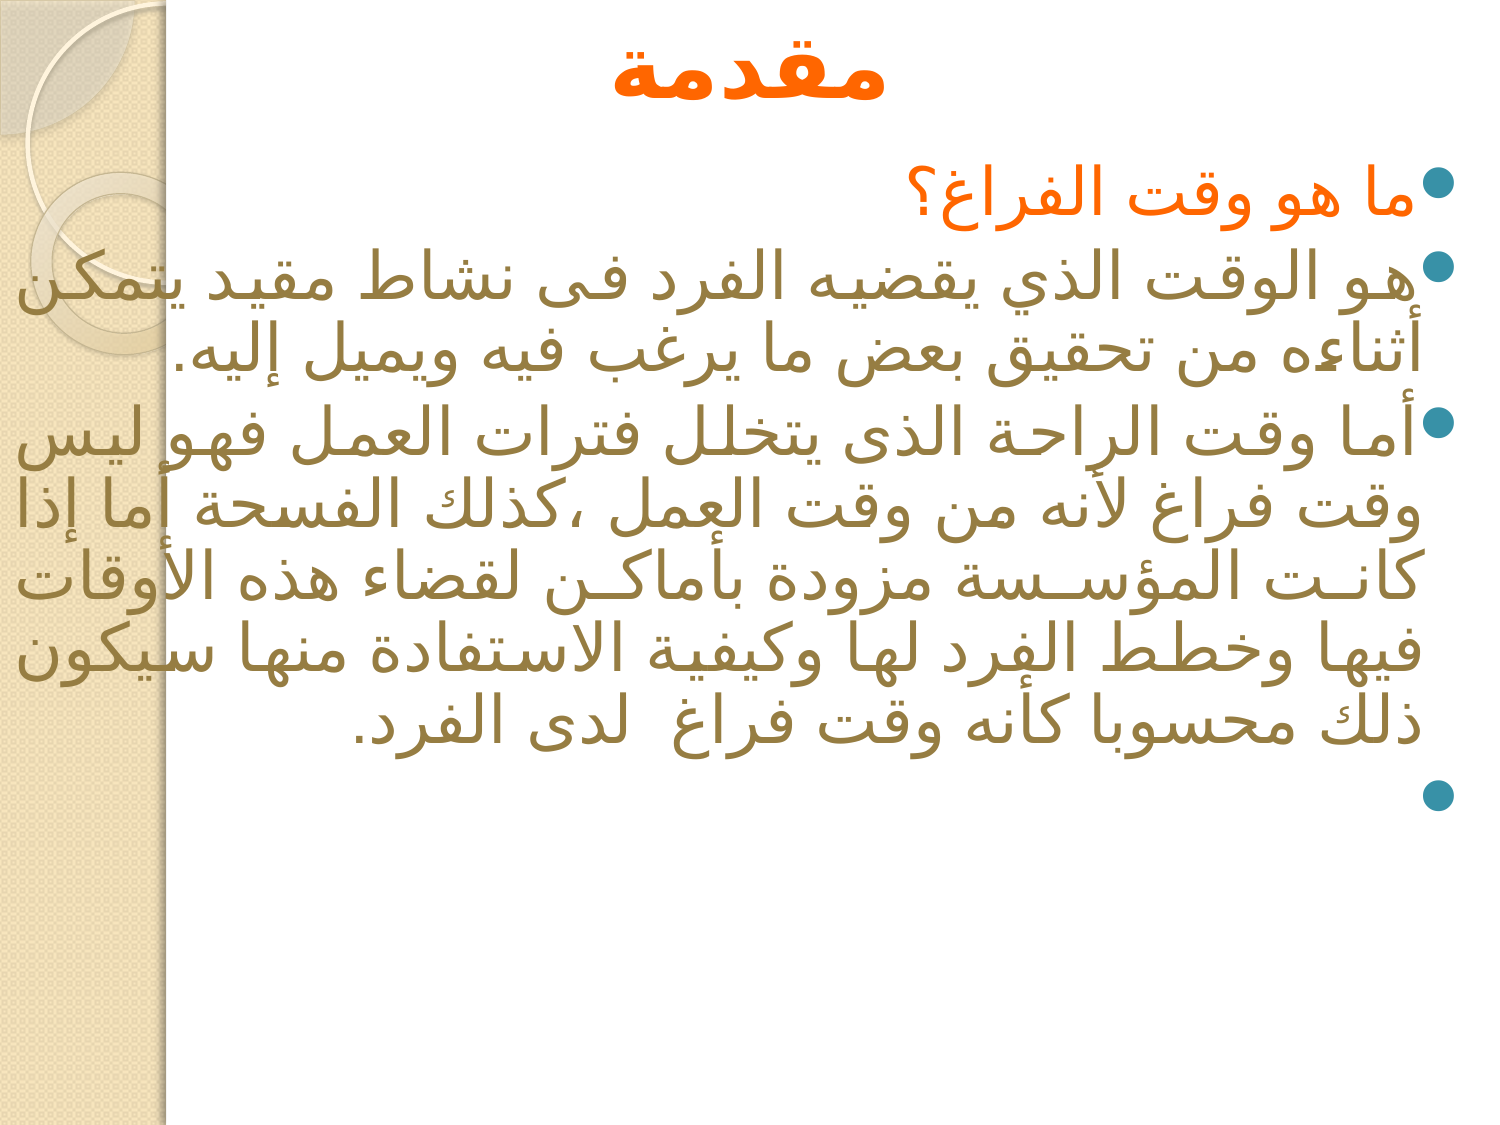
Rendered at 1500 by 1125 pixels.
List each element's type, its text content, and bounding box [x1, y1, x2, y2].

list ما هو وقت الفراغ؟ هو الوقت الذي يقضيه الفرد فى نشاط مقيد يتمكن أثناءه من تحقيق بعض ما يرغب فيه ويميل إليه. أما وقت الراحة الذى يتخلل فترات العمل فهو ليس وقت فراغ لأنه من وقت العمل ،كذلك الفسحة أما إذا كانت المؤسسة مزودة بأماكن لقضاء هذه الأوقات فيها وخطط الفرد لها وكيفية الاستفادة منها سيكون ذلك محسوبا كأنه وقت فراغ لدى الفرد. [0, 149, 1500, 1125]
title مقدمة [0, 0, 1500, 125]
